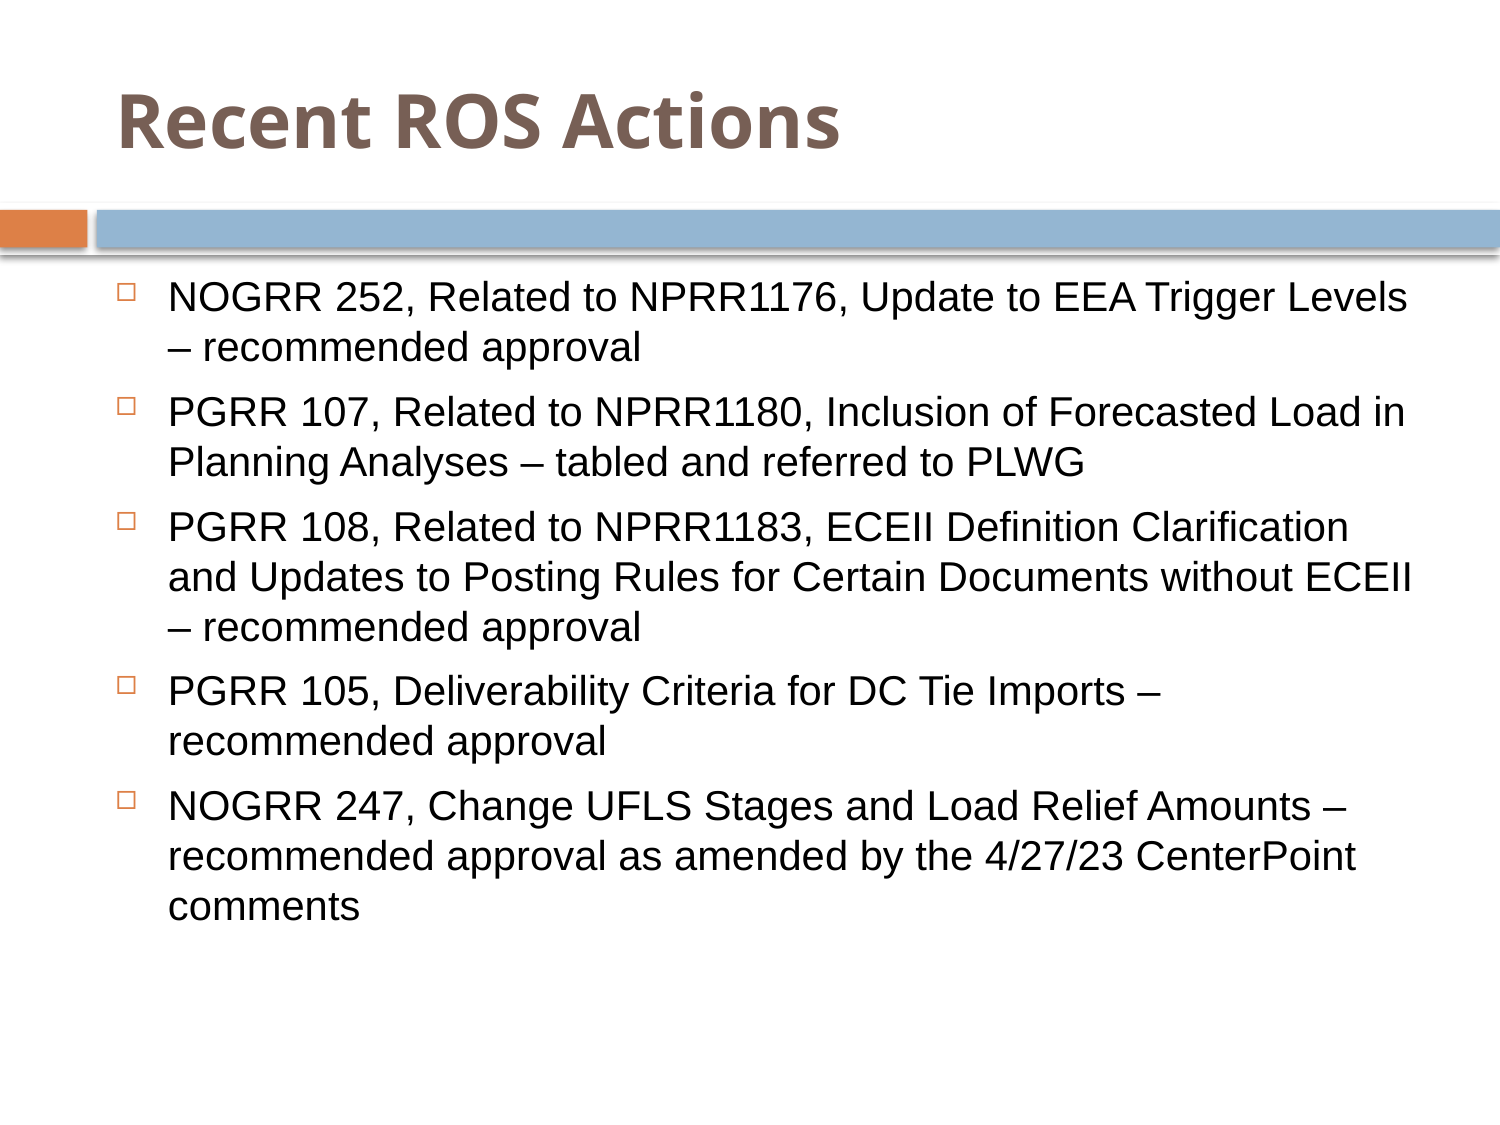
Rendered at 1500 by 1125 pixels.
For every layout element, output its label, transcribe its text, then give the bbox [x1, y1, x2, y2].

list NOGRR 252, Related to NPRR1176, Update to EEA Trigger Levels – recommended approval PGRR 107, Related to NPRR1180, Inclusion of Forecasted Load in Planning Analyses – tabled and referred to PLWG PGRR 108, Related to NPRR1183, ECEII Definition Clarification and Updates to Posting Rules for Certain Documents without ECEII – recommended approval PGRR 105, Deliverability Criteria for DC Tie Imports – recommended approval NOGRR 247, Change UFLS Stages and Load Relief Amounts – recommended approval as amended by the 4/27/23 CenterPoint comments [100, 262, 1439, 1001]
title Recent ROS Actions [100, 37, 1439, 201]
